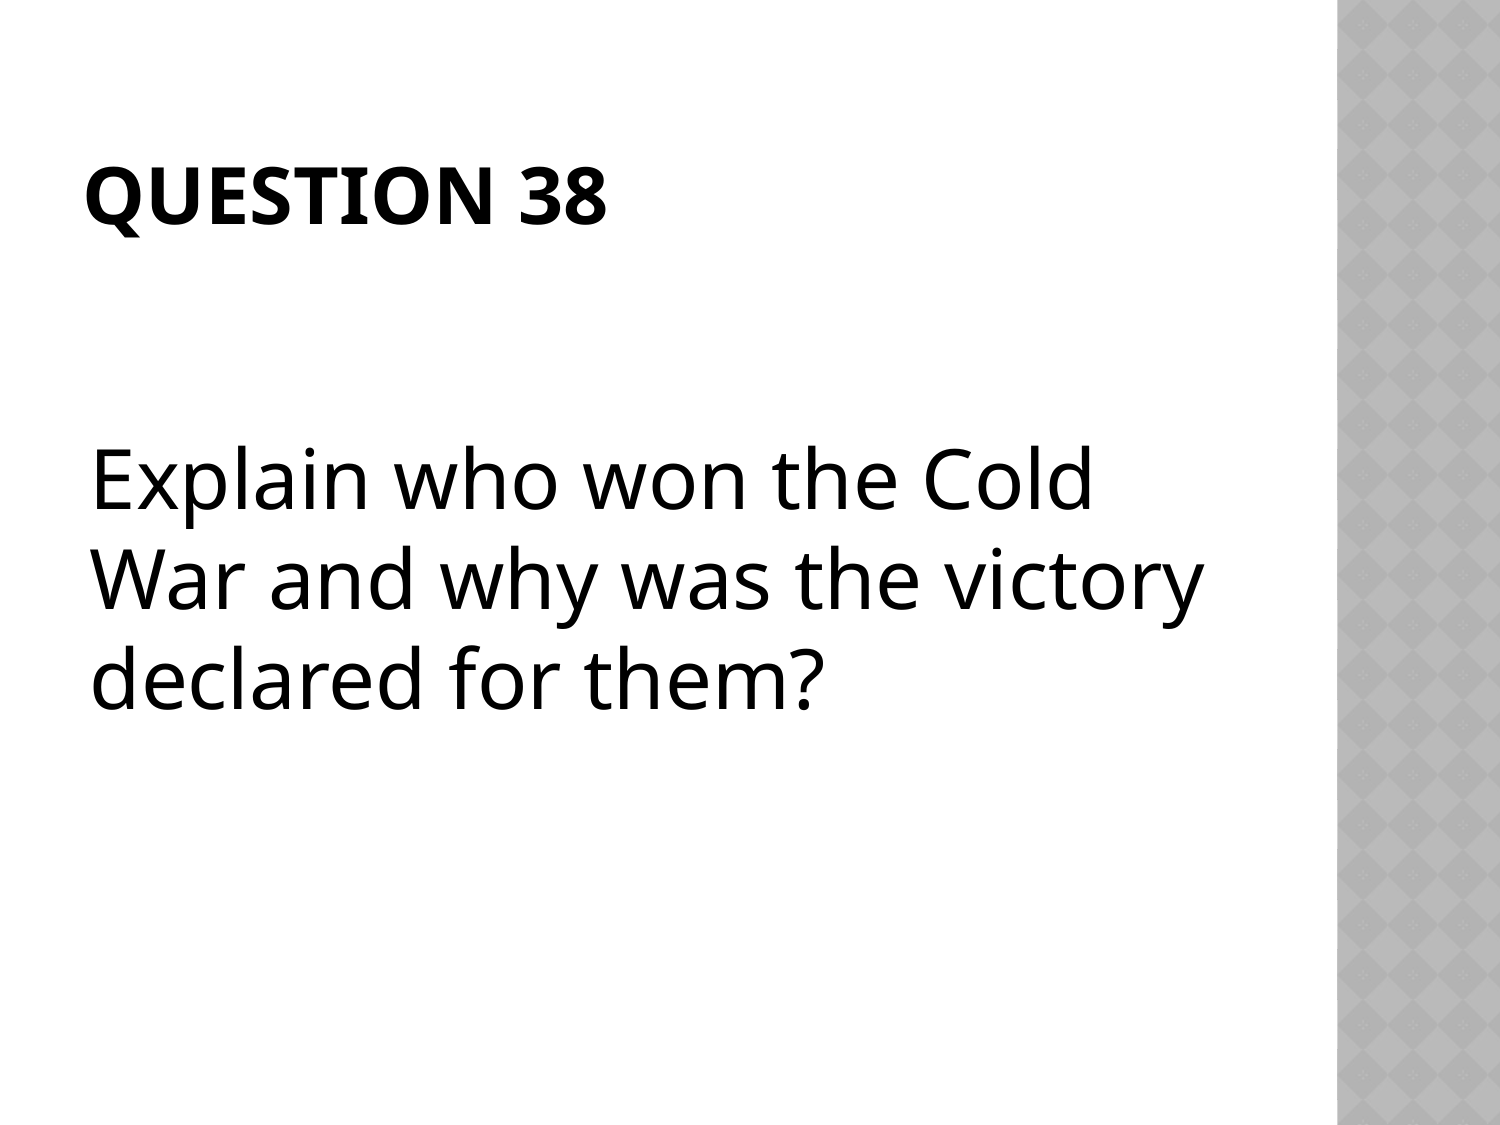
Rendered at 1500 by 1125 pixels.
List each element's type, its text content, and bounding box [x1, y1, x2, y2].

title Question 38 [75, 52, 1263, 240]
list Explain who won the Cold War and why was the victory declared for them? [75, 264, 1263, 1059]
